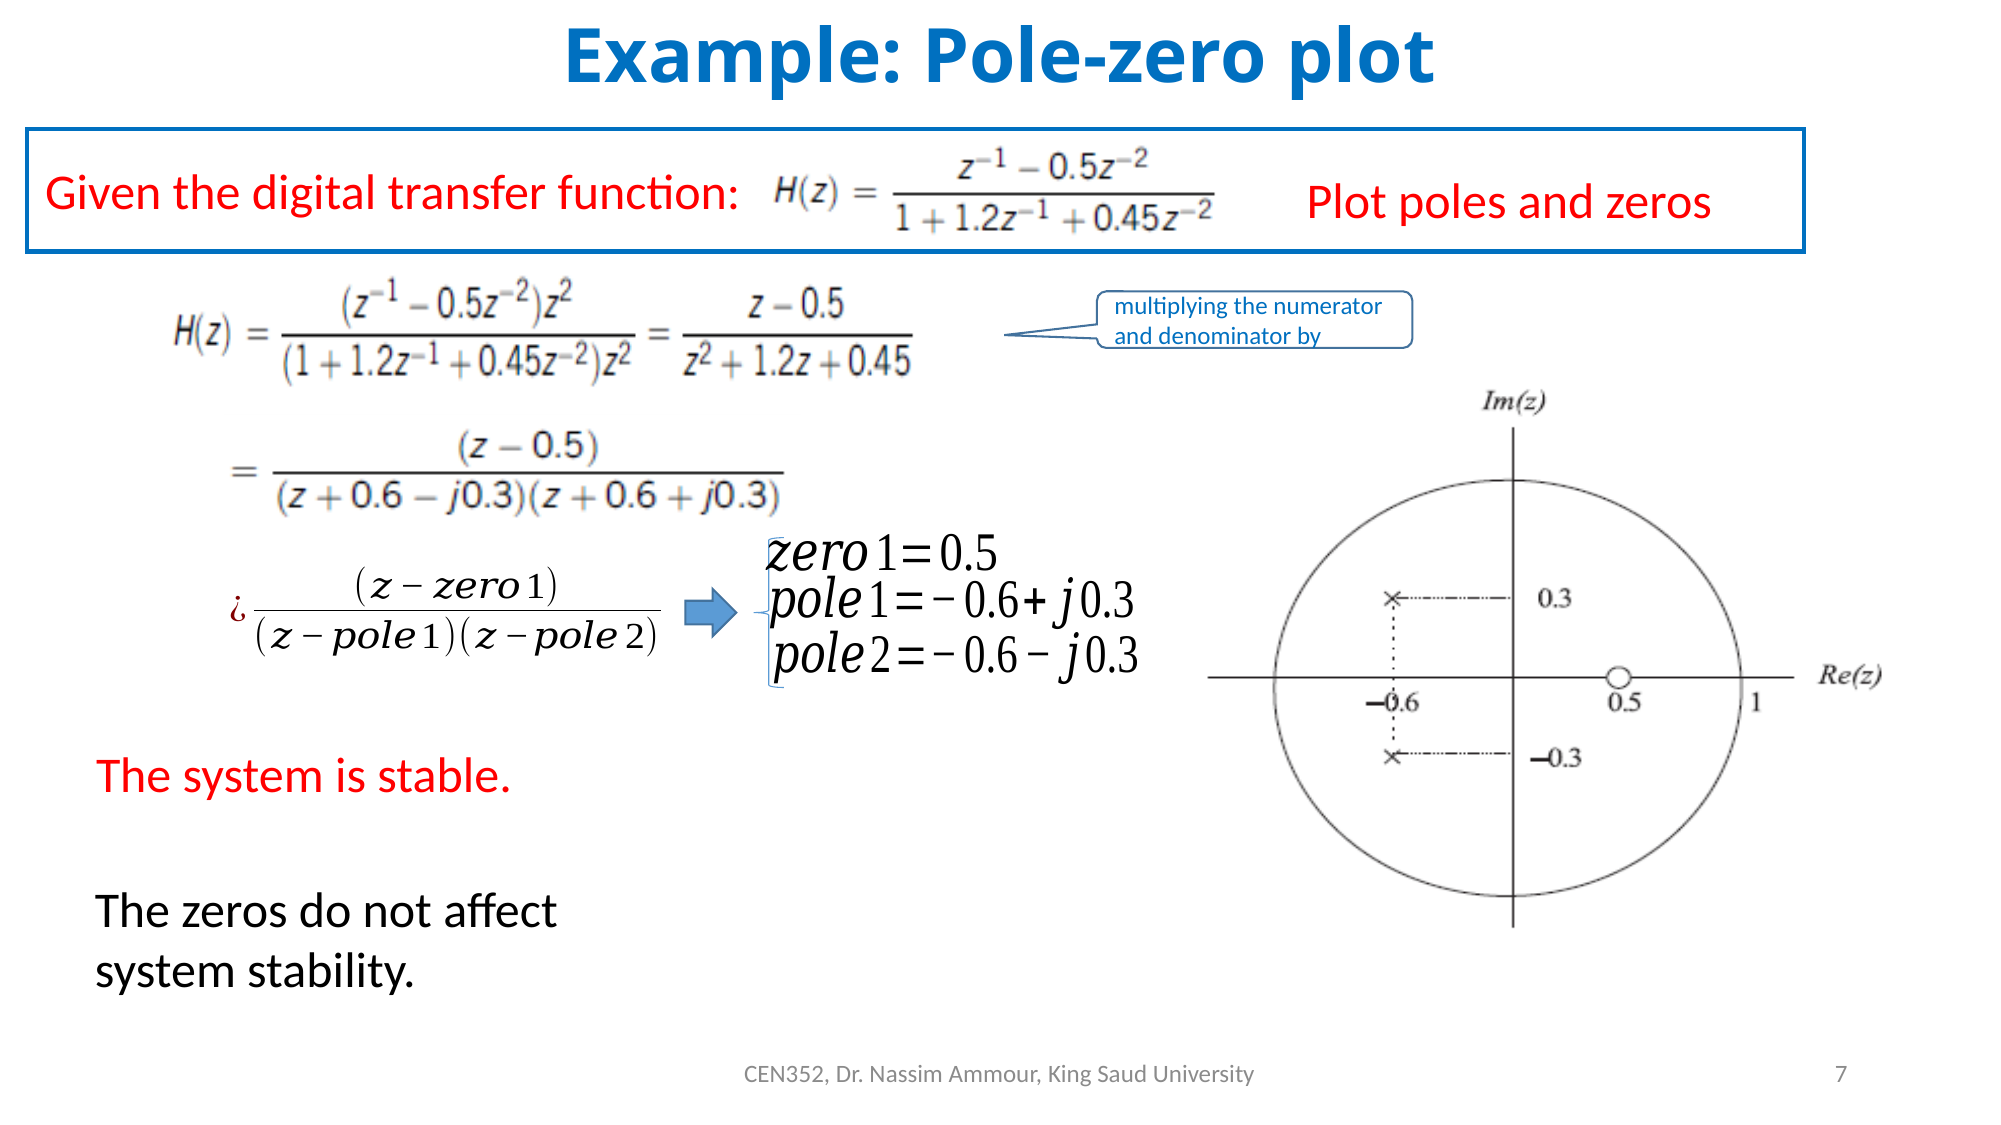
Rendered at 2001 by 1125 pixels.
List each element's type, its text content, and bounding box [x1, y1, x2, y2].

picture [224, 413, 801, 539]
text_box The zeros do not affect system stability. [80, 870, 619, 1006]
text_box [685, 522, 1142, 688]
footer CEN352, Dr. Nassim Ammour, King Saud University [662, 1042, 1338, 1103]
text_box Example: Pole-zero plot [548, 0, 1452, 105]
picture [166, 269, 923, 398]
text_box The system is stable. [81, 735, 528, 811]
slide_number 7 [1412, 1042, 1863, 1103]
picture [1186, 368, 1890, 939]
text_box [26, 129, 1805, 252]
